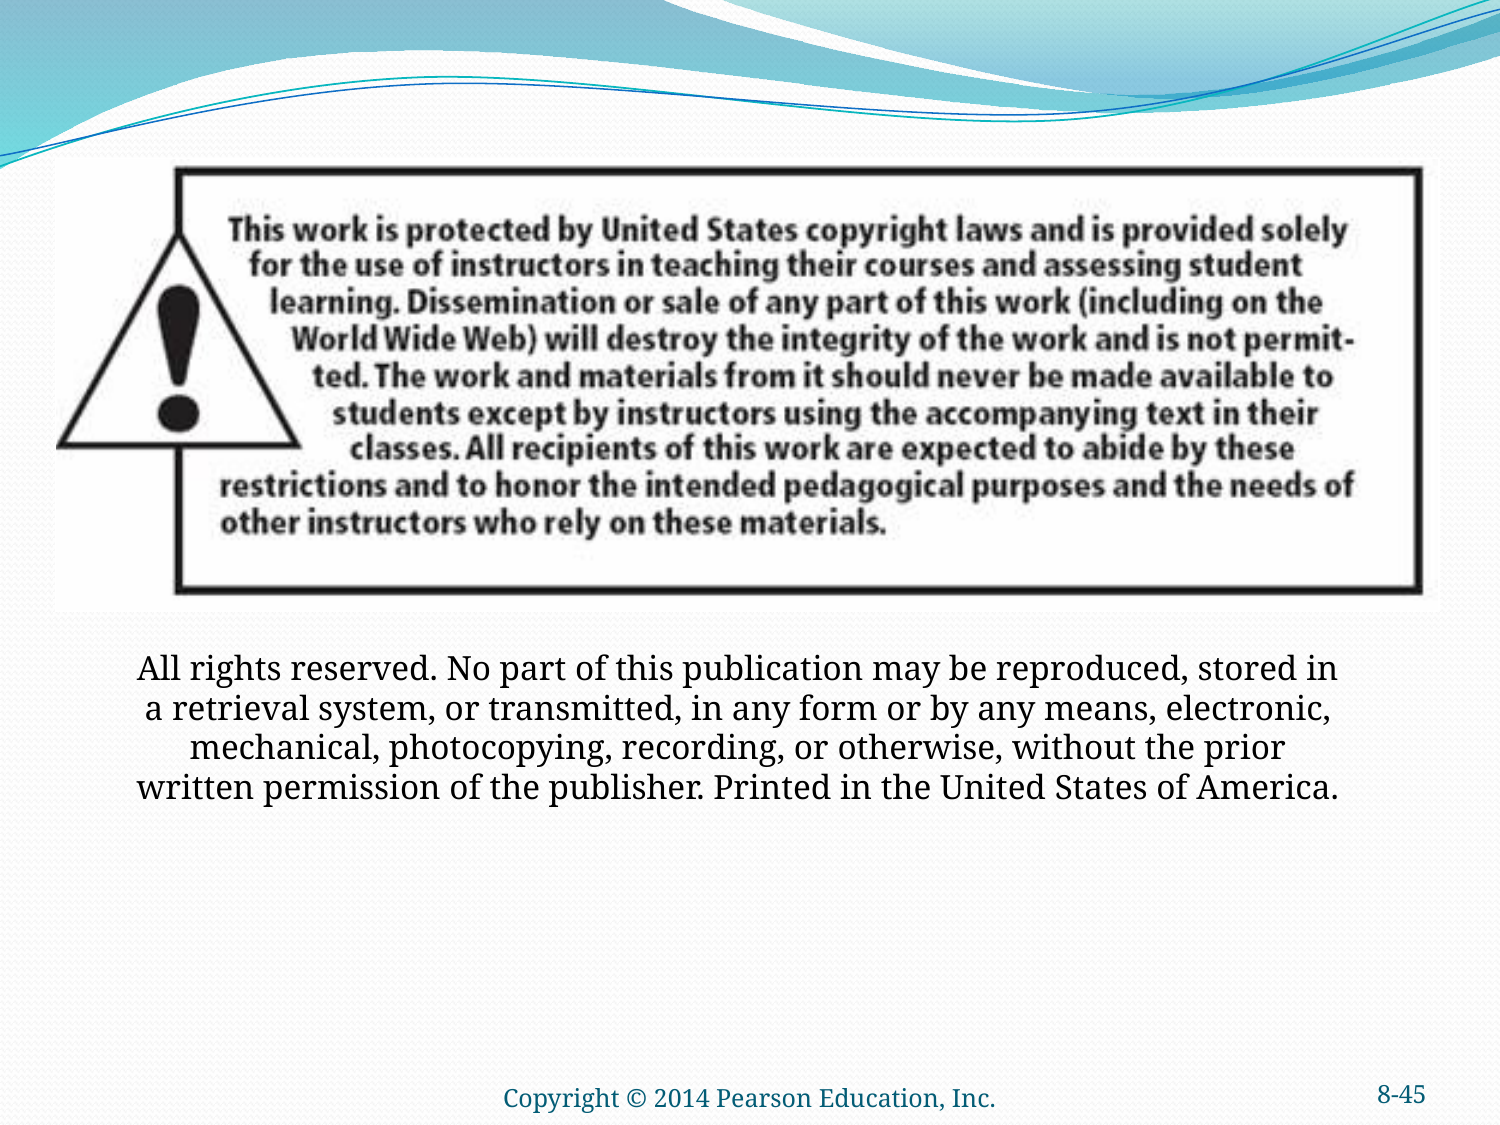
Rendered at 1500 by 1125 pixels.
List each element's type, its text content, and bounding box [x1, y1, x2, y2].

picture [55, 159, 1439, 611]
text_box All rights reserved. No part of this publication may be reproduced, stored in a retrieval system, or transmitted, in any form or by any means, electronic, mechanical, photocopying, recording, or otherwise, without the prior written permission of the publisher. Printed in the United States of America. [116, 639, 1362, 814]
